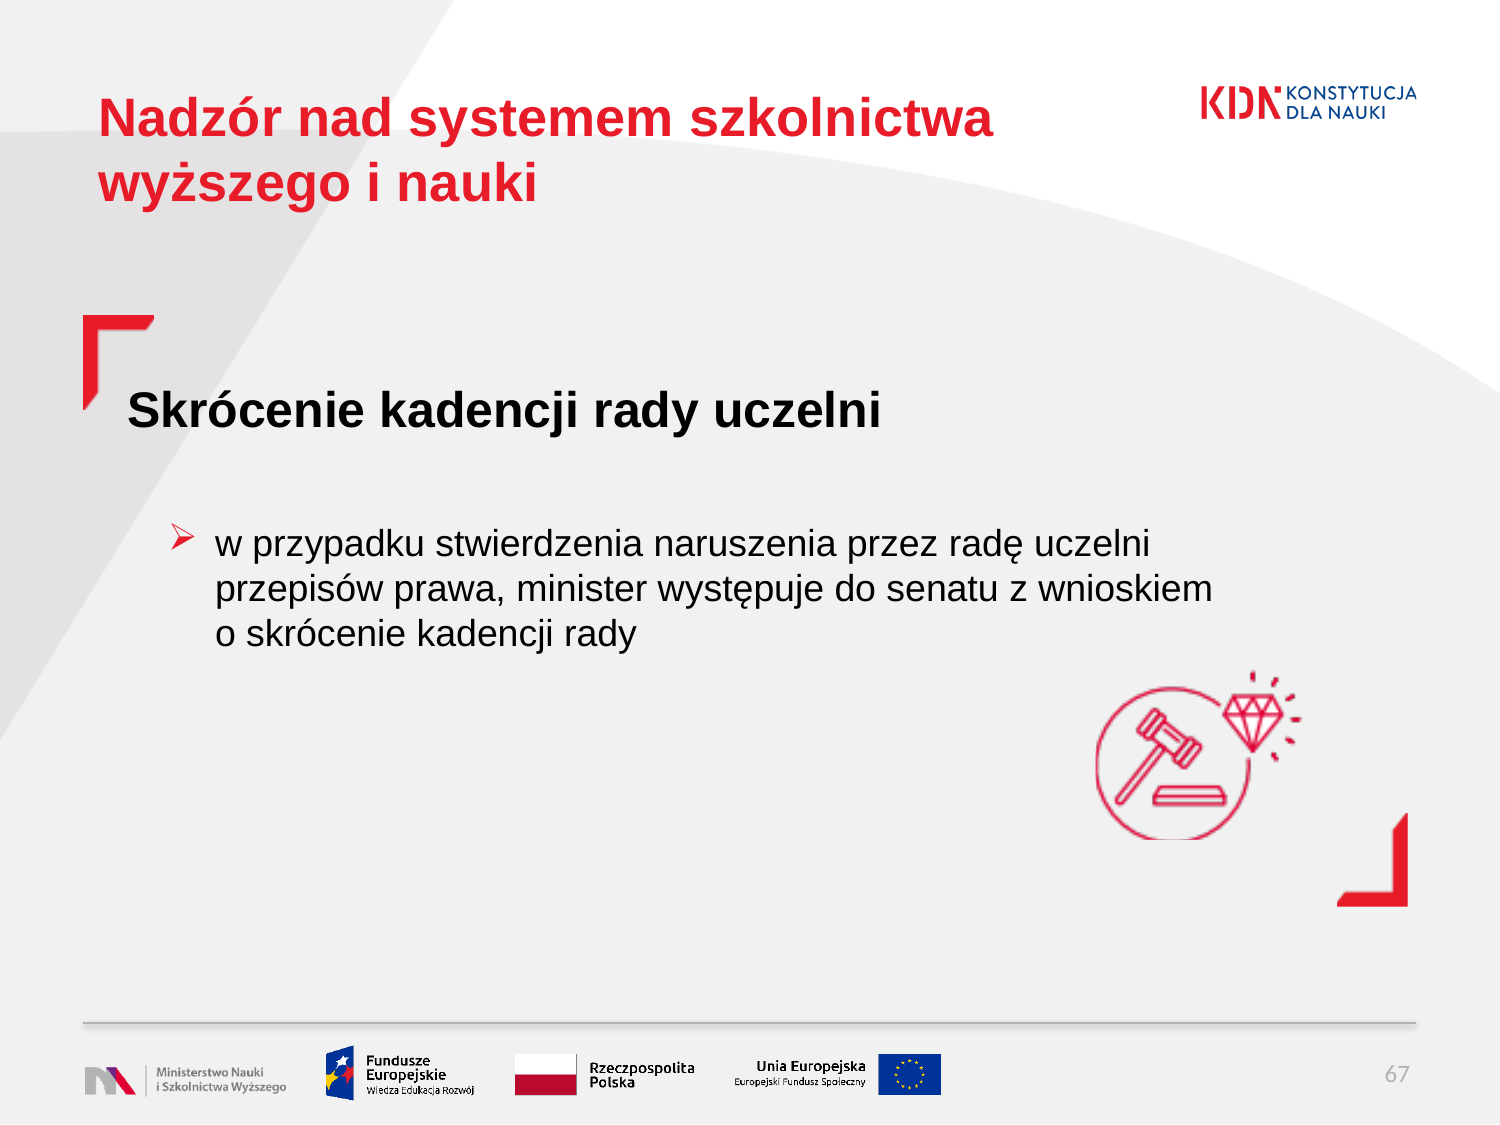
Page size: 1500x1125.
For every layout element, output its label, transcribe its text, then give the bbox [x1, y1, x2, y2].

text_box Skrócenie kadencji rady uczelni [112, 370, 1234, 446]
slide_number 67 [1074, 1042, 1425, 1103]
title Nadzór nad systemem szkolnictwa wyższego i nauki [83, 74, 1170, 143]
list w przypadku stwierdzenia naruszenia przez radę uczelni przepisów prawa, minister występuje do senatu z wnioskiem o skrócenie kadencji rady [153, 511, 1259, 893]
picture [0, 0, 1500, 1125]
text_box [95, 328, 1075, 916]
